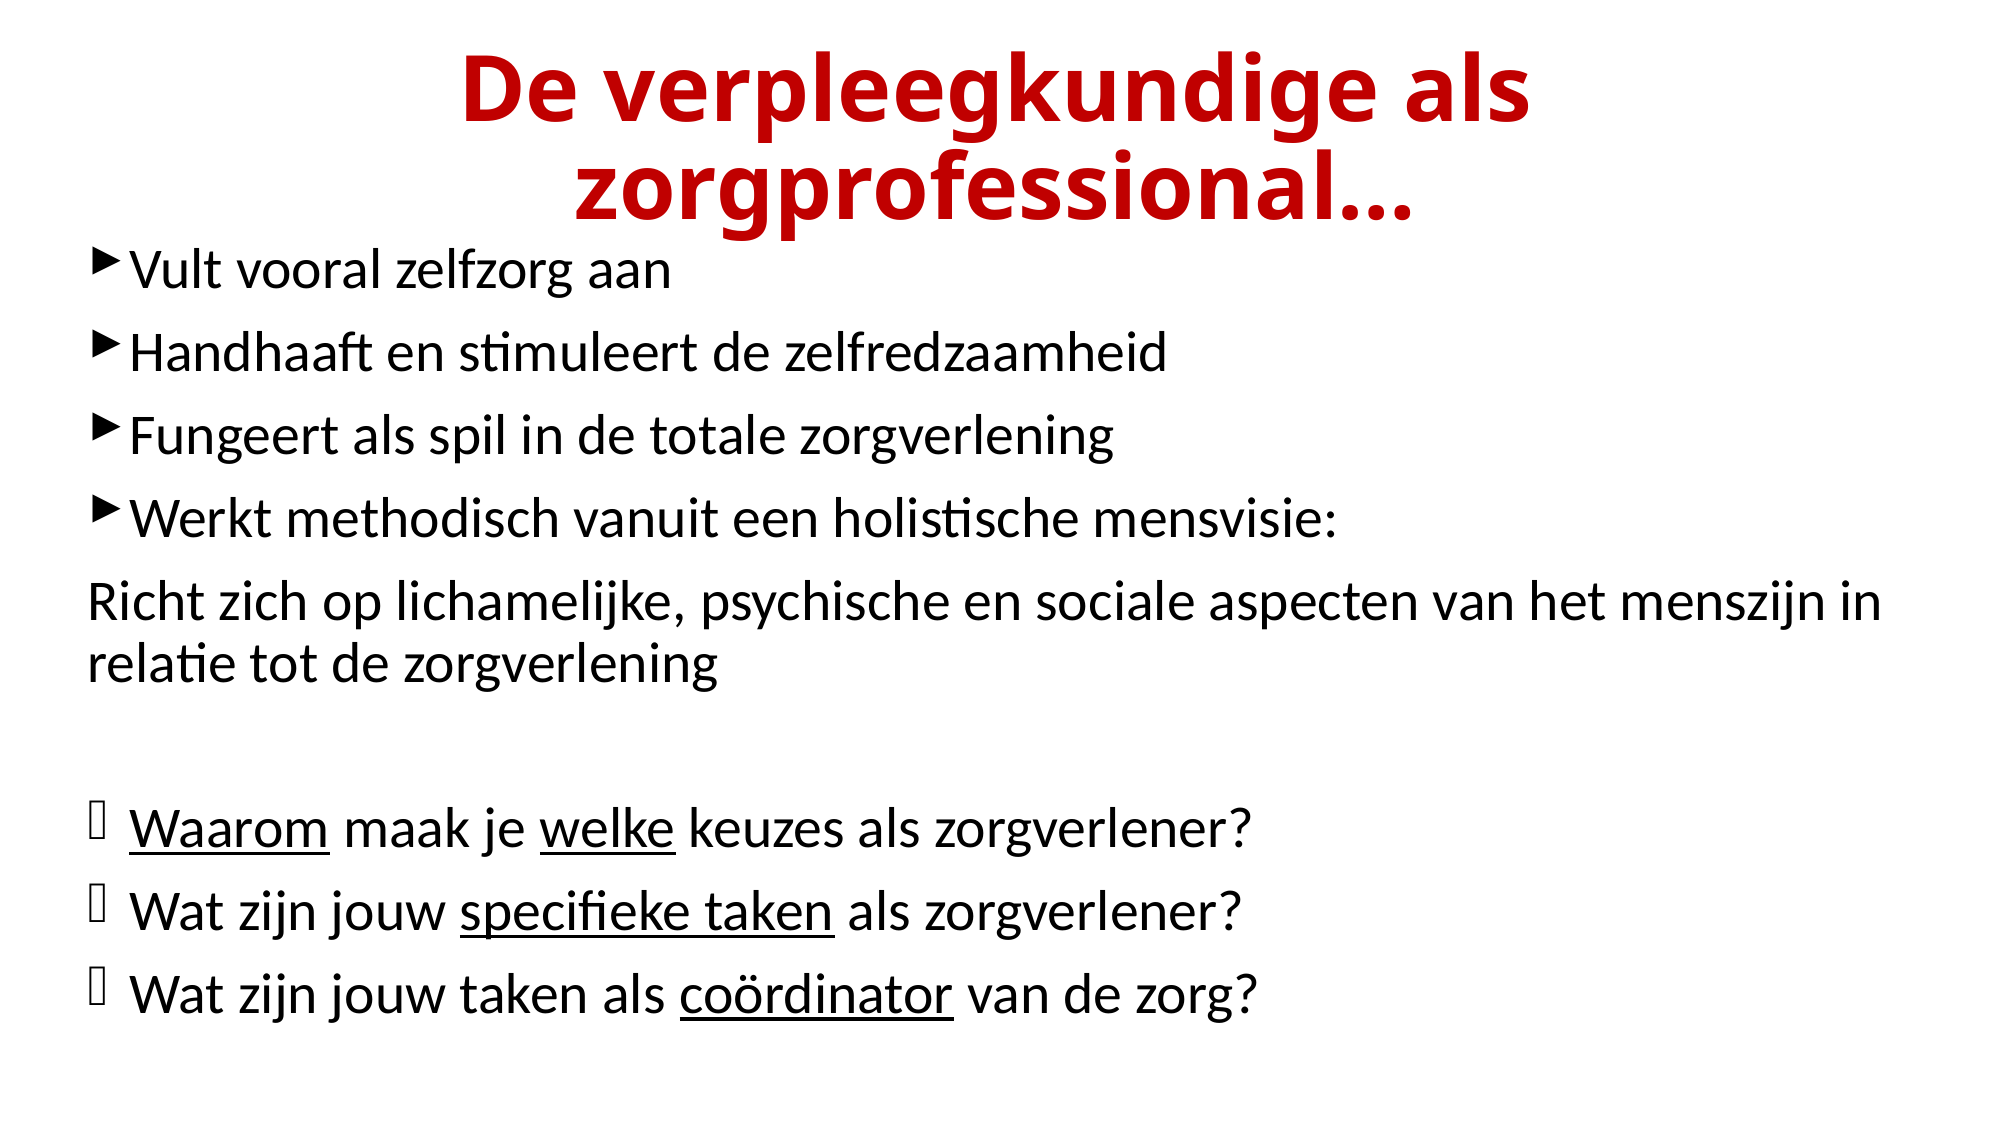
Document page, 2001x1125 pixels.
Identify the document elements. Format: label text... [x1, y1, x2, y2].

list Vult vooral zelfzorg aan Handhaaft en stimuleert de zelfredzaamheid Fungeert als spil in de totale zorgverlening Werkt methodisch vanuit een holistische mensvisie: Richt zich op lichamelijke, psychische en sociale aspecten van het menszijn in relatie tot de zorgverlening Waarom maak je welke keuzes als zorgverlener? Wat zijn jouw specifieke taken als zorgverlener? Wat zijn jouw taken als coördinator van de zorg? [54, 231, 1932, 1039]
title De verpleegkundige als zorgprofessional… [133, 32, 1859, 231]
